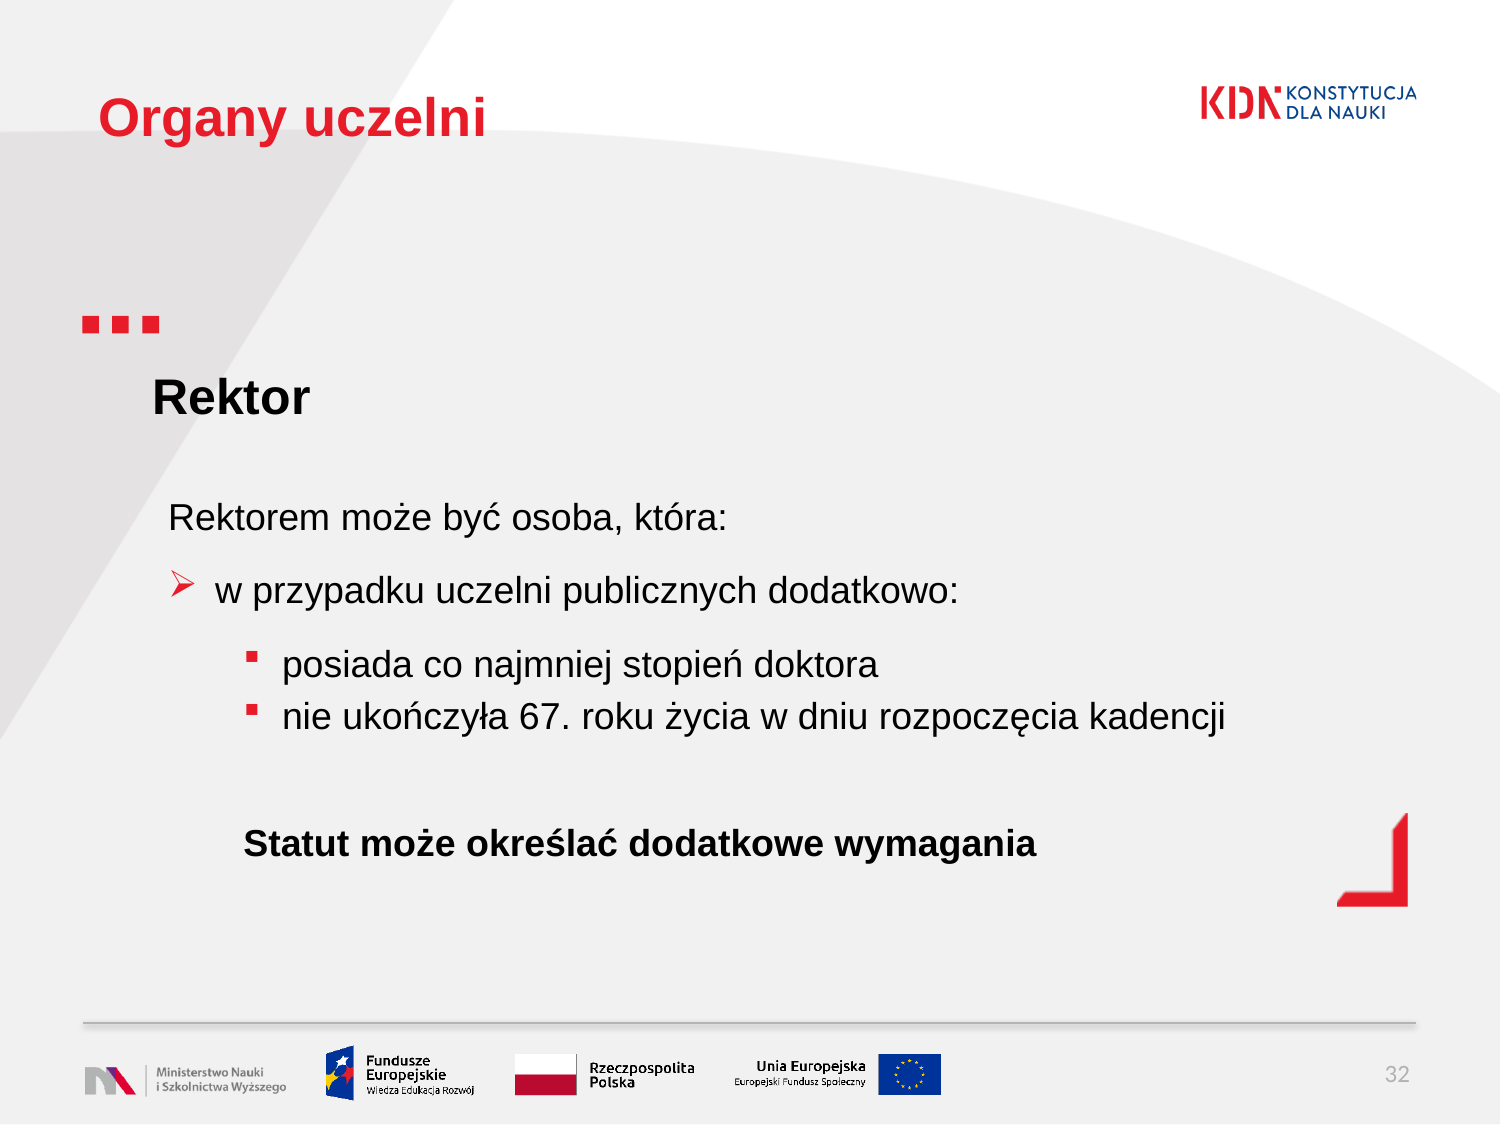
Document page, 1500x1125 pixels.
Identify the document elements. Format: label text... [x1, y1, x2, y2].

slide_number 32 [1074, 1042, 1425, 1103]
list Rektorem może być osoba, która: w przypadku uczelni publicznych dodatkowo: posiada co najmniej stopień doktora nie ukończyła 67. roku życia w dniu rozpoczęcia kadencji Statut może określać dodatkowe wymagania [153, 437, 1259, 901]
picture [0, 0, 1500, 1125]
text_box Rektor [137, 357, 1259, 433]
title Organy uczelni [83, 74, 1170, 143]
